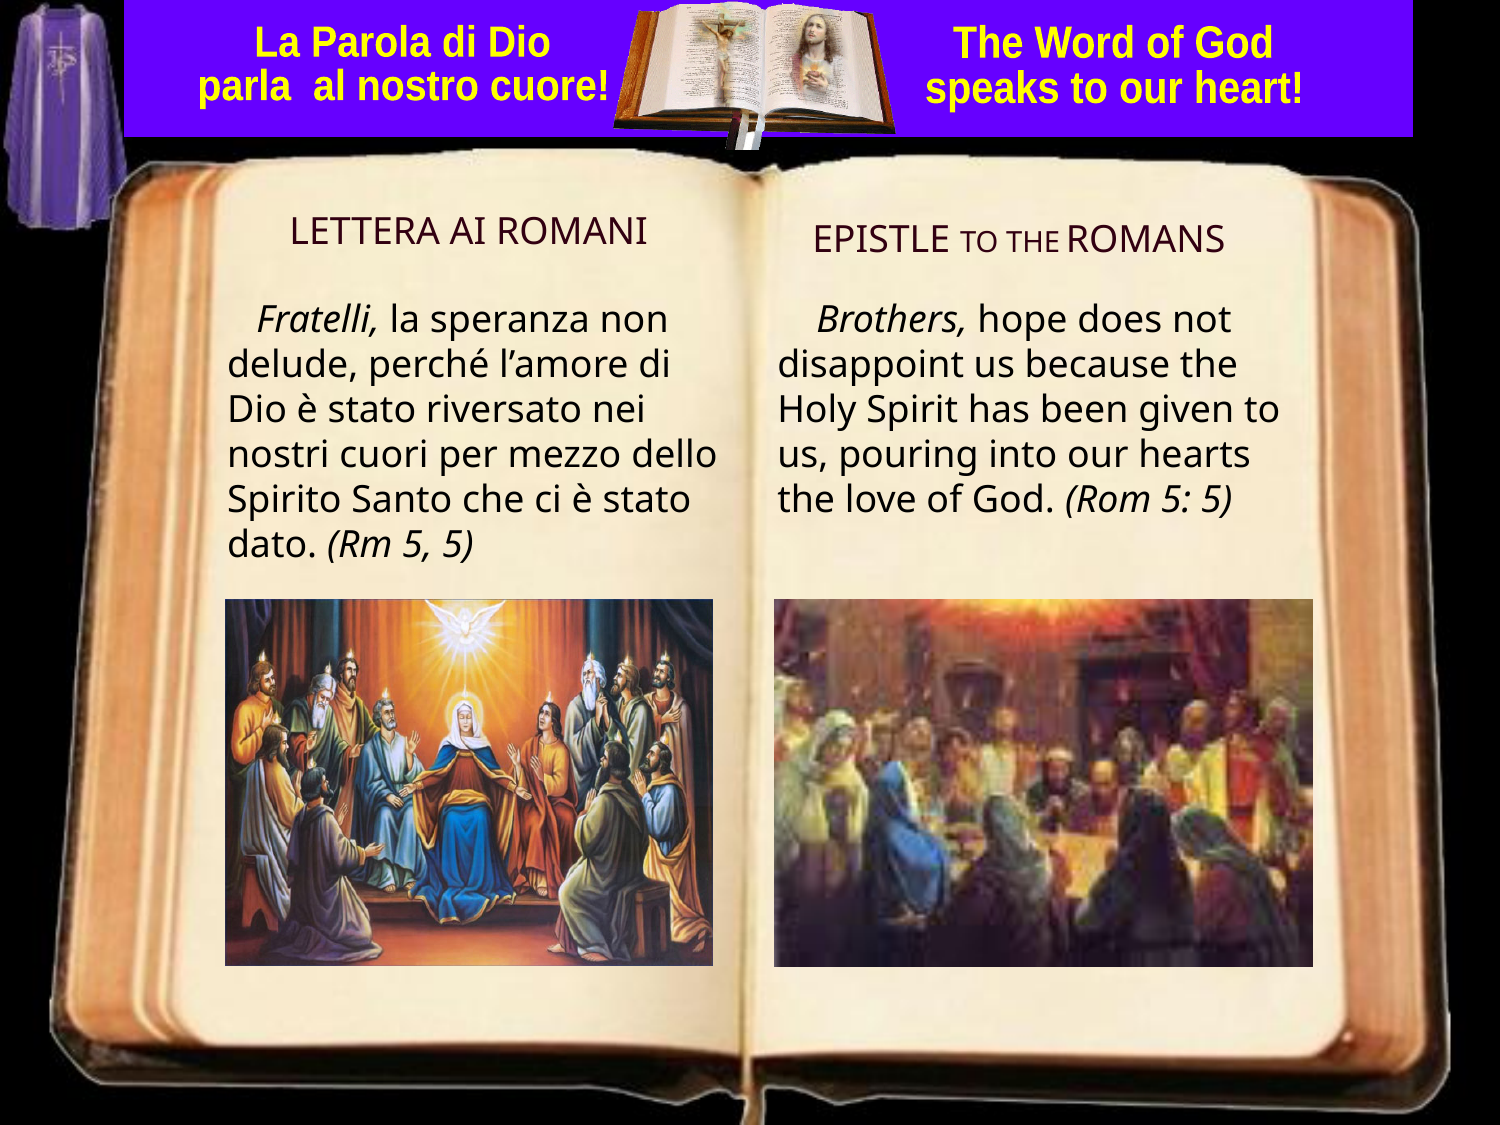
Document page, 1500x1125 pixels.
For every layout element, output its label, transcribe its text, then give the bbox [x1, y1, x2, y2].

text_box [900, 0, 1413, 137]
text_box [124, 0, 599, 137]
picture [0, 0, 1500, 1125]
title EPISTLE TO THE ROMANS [712, 200, 1325, 275]
text_box Brothers, hope does not disappoint us because the Holy Spirit has been given to us, pouring into our hearts the love of God. (Rom 5: 5) [762, 287, 1325, 528]
text_box Fratelli, la speranza non delude, perché l’amore di Dio è stato riversato nei nostri cuori per mezzo dello Spirito Santo che ci è stato dato. (Rm 5, 5) [212, 287, 750, 573]
text_box LETTERA AI ROMANI [212, 199, 725, 260]
